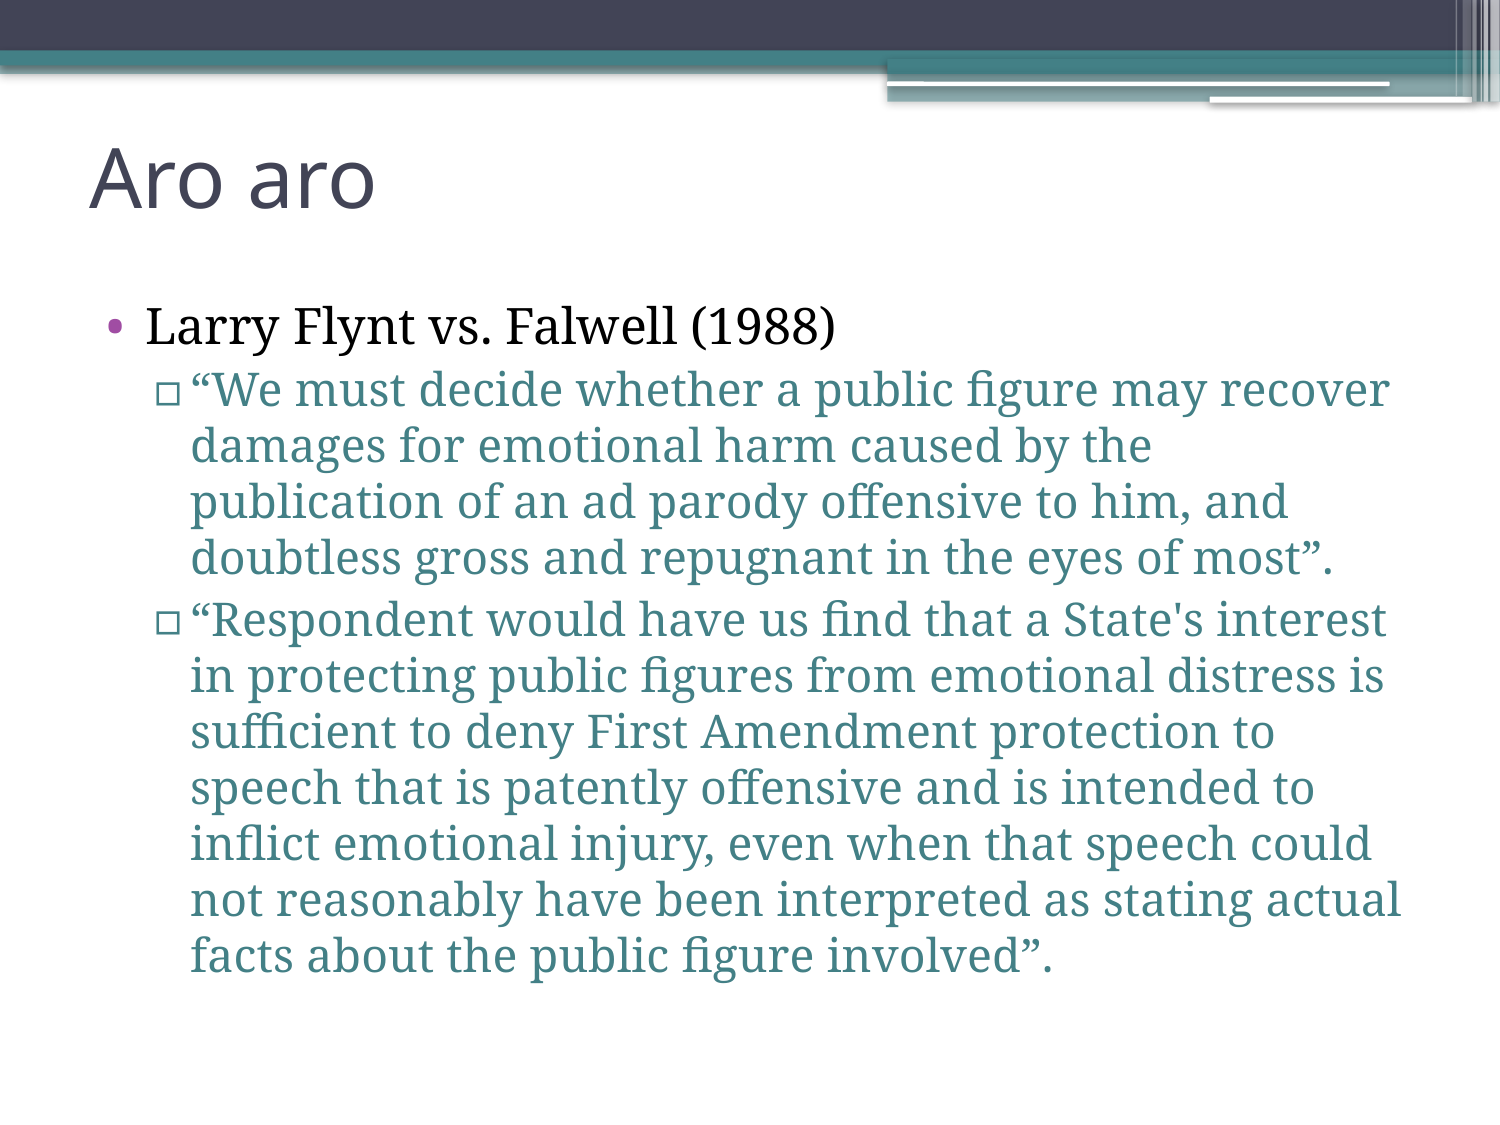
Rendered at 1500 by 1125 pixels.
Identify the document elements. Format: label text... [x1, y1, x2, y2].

list Larry Flynt vs. Falwell (1988) “We must decide whether a public figure may recover damages for emotional harm caused by the publication of an ad parody offensive to him, and doubtless gross and repugnant in the eyes of most”. “Respondent would have us find that a State's interest in protecting public figures from emotional distress is sufficient to deny First Amendment protection to speech that is patently offensive and is intended to inflict emotional injury, even when that speech could not reasonably have been interpreted as stating actual facts about the public figure involved”. [75, 287, 1425, 1004]
title Aro aro [75, 87, 1425, 263]
